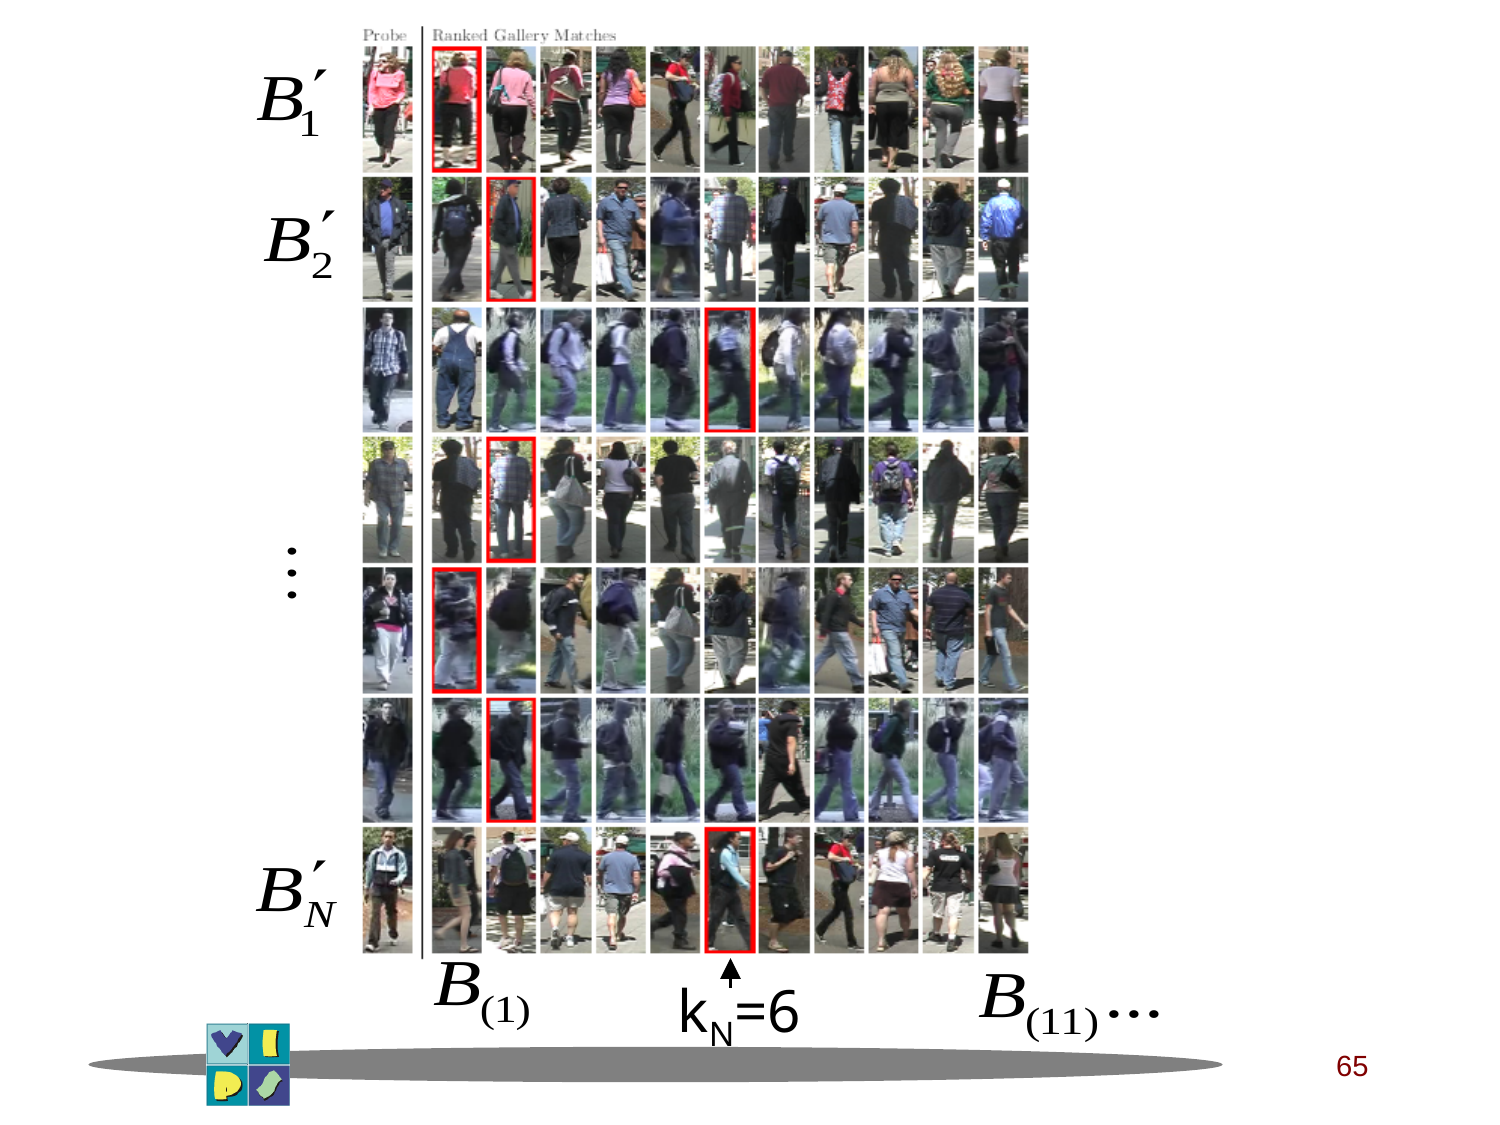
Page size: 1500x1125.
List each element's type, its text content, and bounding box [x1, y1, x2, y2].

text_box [419, 940, 545, 1045]
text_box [964, 952, 1176, 1057]
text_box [265, 526, 306, 610]
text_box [241, 54, 335, 148]
text_box kN=6 [662, 974, 816, 1061]
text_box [240, 845, 354, 945]
slide_number 65 [1033, 1039, 1384, 1118]
picture [348, 15, 1052, 965]
picture [206, 1023, 290, 1106]
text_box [249, 196, 349, 290]
